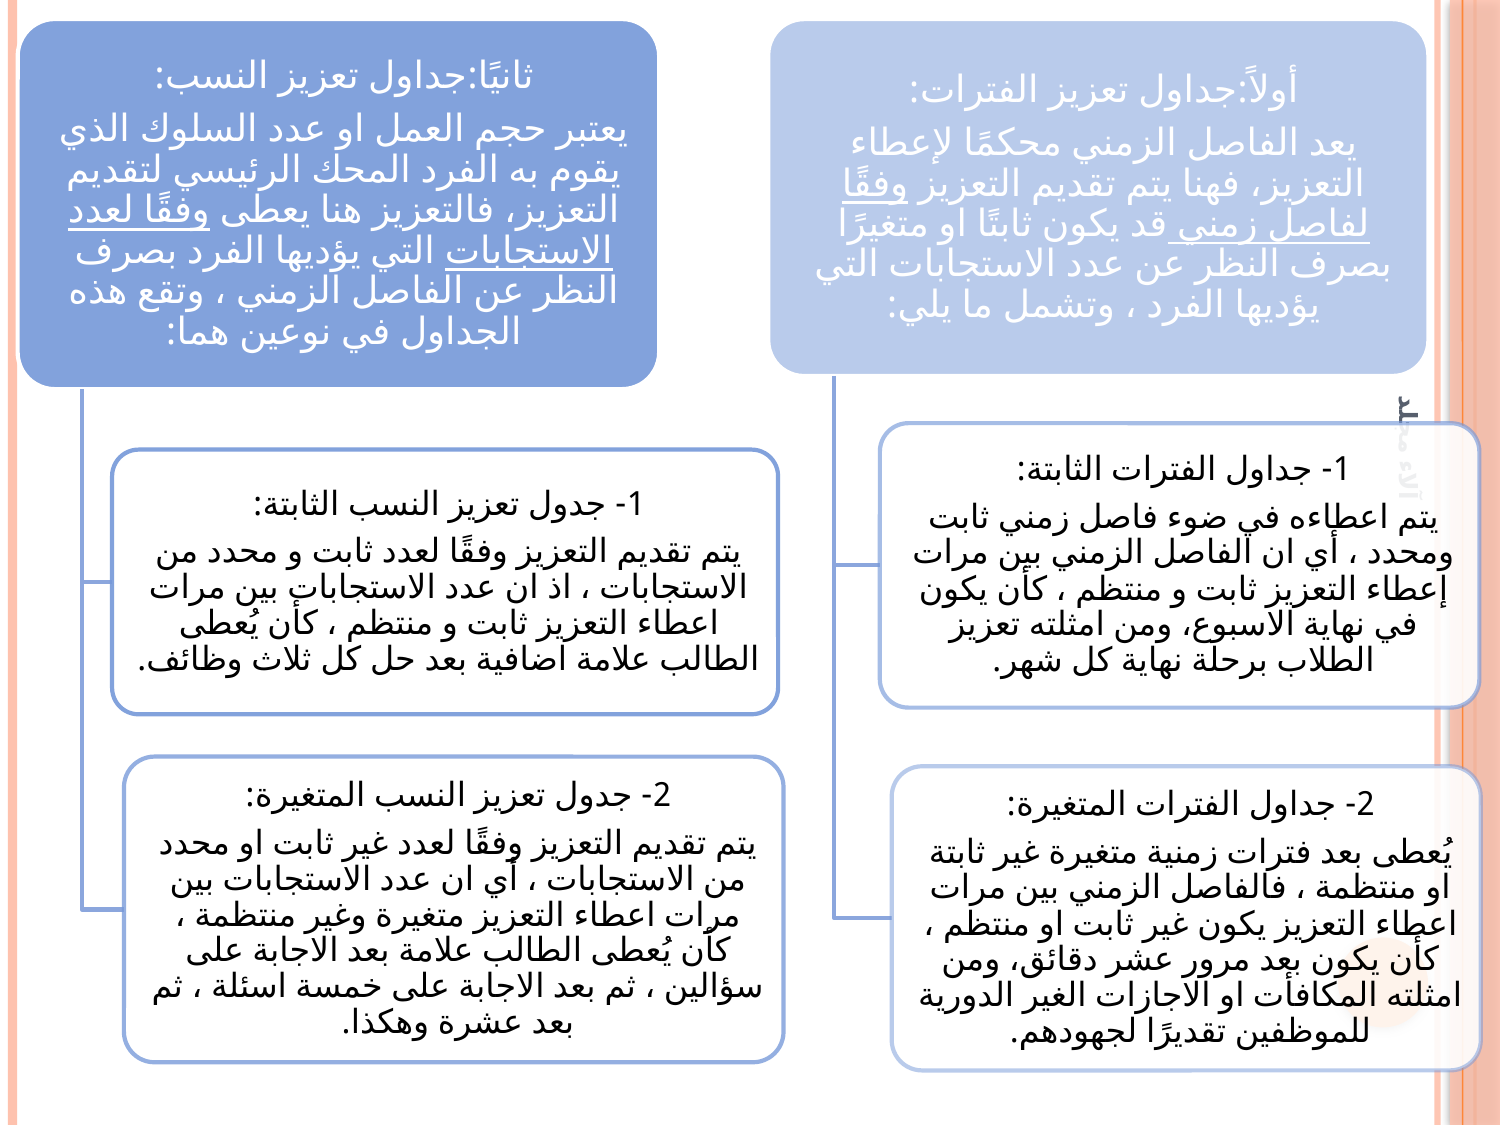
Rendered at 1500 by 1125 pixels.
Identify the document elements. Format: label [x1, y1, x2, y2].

text_box [0, 18, 1500, 1071]
